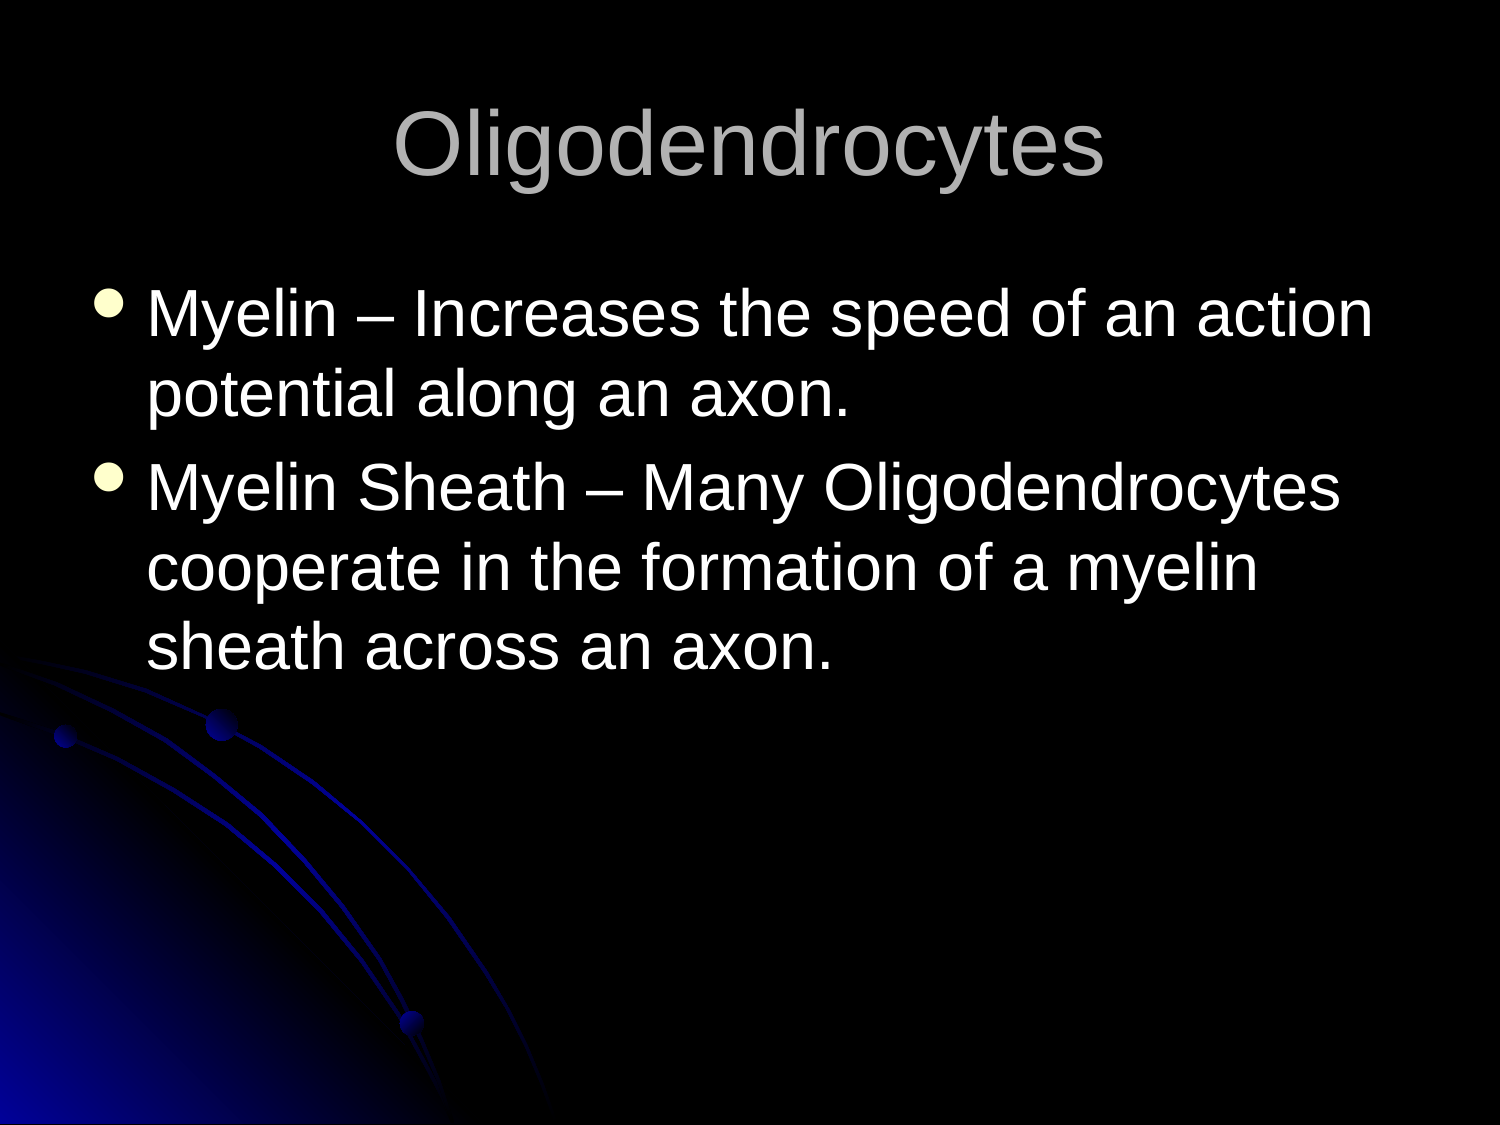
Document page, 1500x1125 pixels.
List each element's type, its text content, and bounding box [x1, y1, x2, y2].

title Oligodendrocytes [74, 45, 1426, 233]
list Myelin – Increases the speed of an action potential along an axon. Myelin Sheath – Many Oligodendrocytes cooperate in the formation of a myelin sheath across an axon. [74, 262, 1426, 1006]
